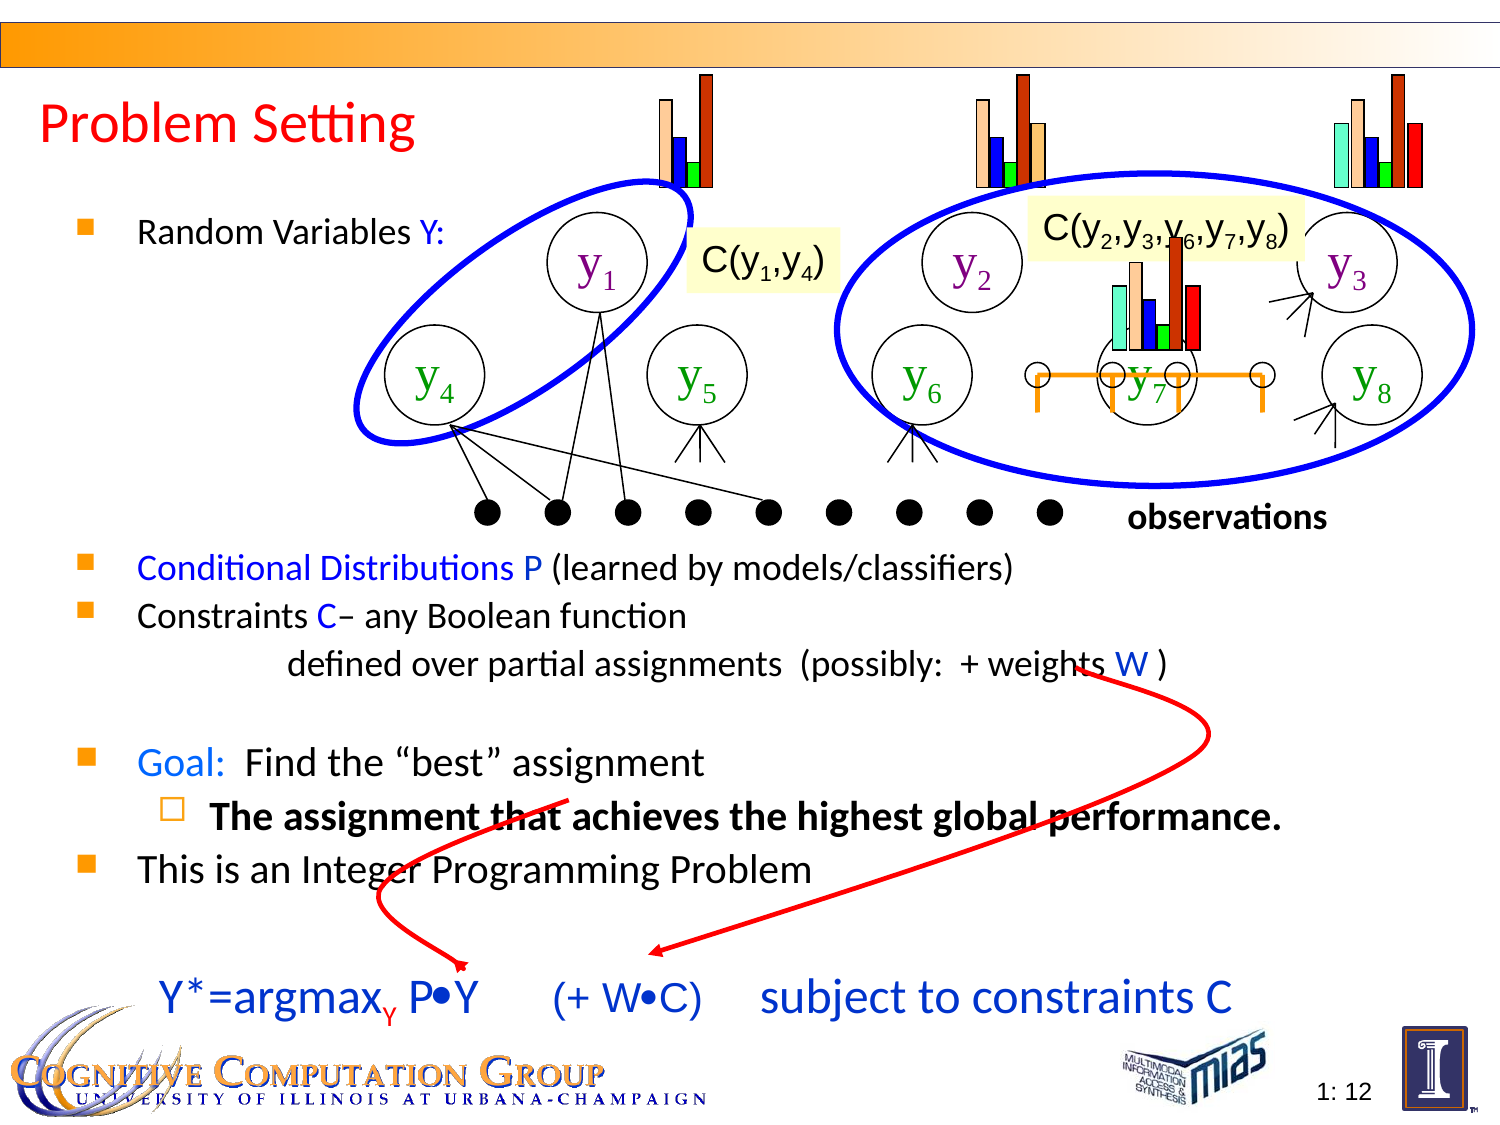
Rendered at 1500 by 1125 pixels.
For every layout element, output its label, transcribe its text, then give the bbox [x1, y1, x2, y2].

text_box [1066, 471, 1291, 485]
text_box [1312, 197, 1359, 210]
text_box [1354, 433, 1393, 452]
title Problem Setting [24, 75, 657, 163]
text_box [674, 287, 1351, 463]
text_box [536, 666, 1263, 1029]
text_box [356, 350, 444, 444]
list Random Variables Y: Conditional Distributions P (learned by models/classifiers) Constraints C– any Boolean function defined over partial assignments (possibly: + weights W ) Goal: Find the “best” assignment The assignment that achieves the highest global performance. This is an Integer Programming Problem [75, 212, 1426, 963]
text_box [659, 74, 1423, 188]
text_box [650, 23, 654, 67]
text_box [1112, 237, 1201, 285]
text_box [684, 195, 1310, 285]
slide_number 1: 12 [1237, 1074, 1388, 1113]
text_box [548, 181, 679, 210]
text_box Y*=argmaxY PY subject to constraints C [144, 957, 533, 1034]
text_box [1426, 248, 1473, 411]
picture [1120, 1021, 1275, 1113]
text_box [1313, 212, 1423, 426]
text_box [449, 312, 1063, 526]
text_box [378, 813, 531, 974]
slide_number Page 20 [562, 23, 566, 67]
text_box observations [1112, 484, 1388, 545]
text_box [384, 212, 679, 426]
picture [0, 1000, 713, 1125]
